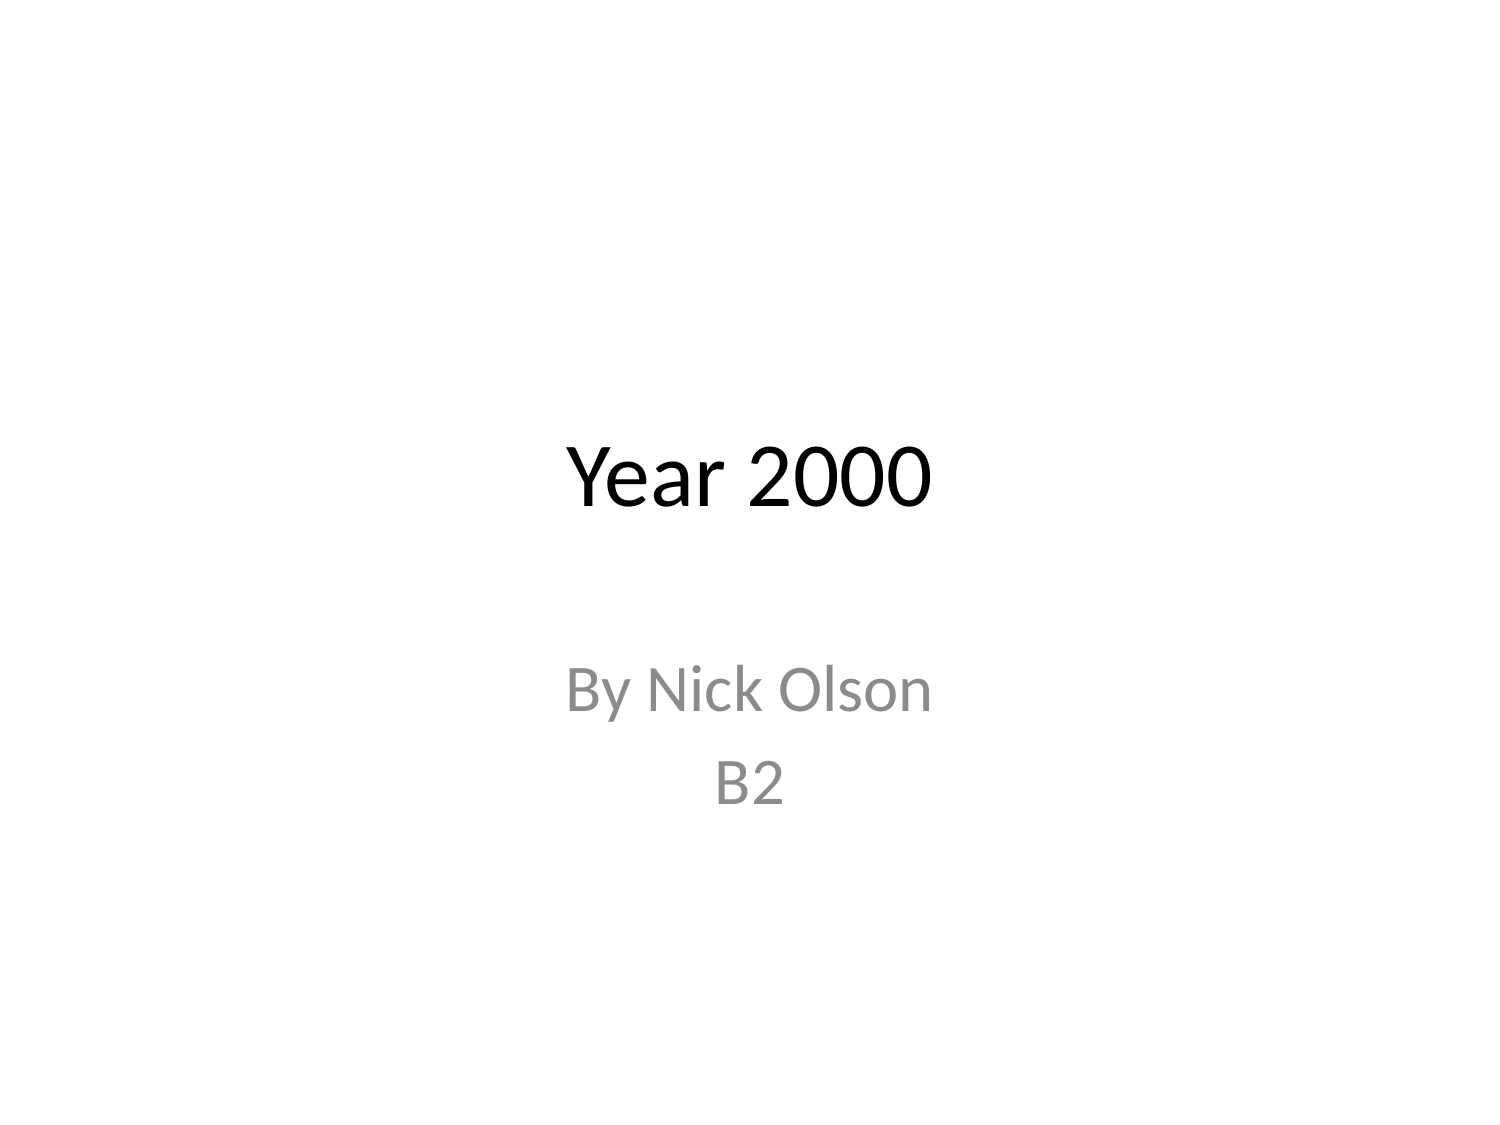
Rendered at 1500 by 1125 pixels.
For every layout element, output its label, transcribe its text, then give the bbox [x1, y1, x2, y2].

subtitle By Nick Olson B2 [225, 637, 1275, 925]
title Year 2000 [112, 349, 1388, 591]
